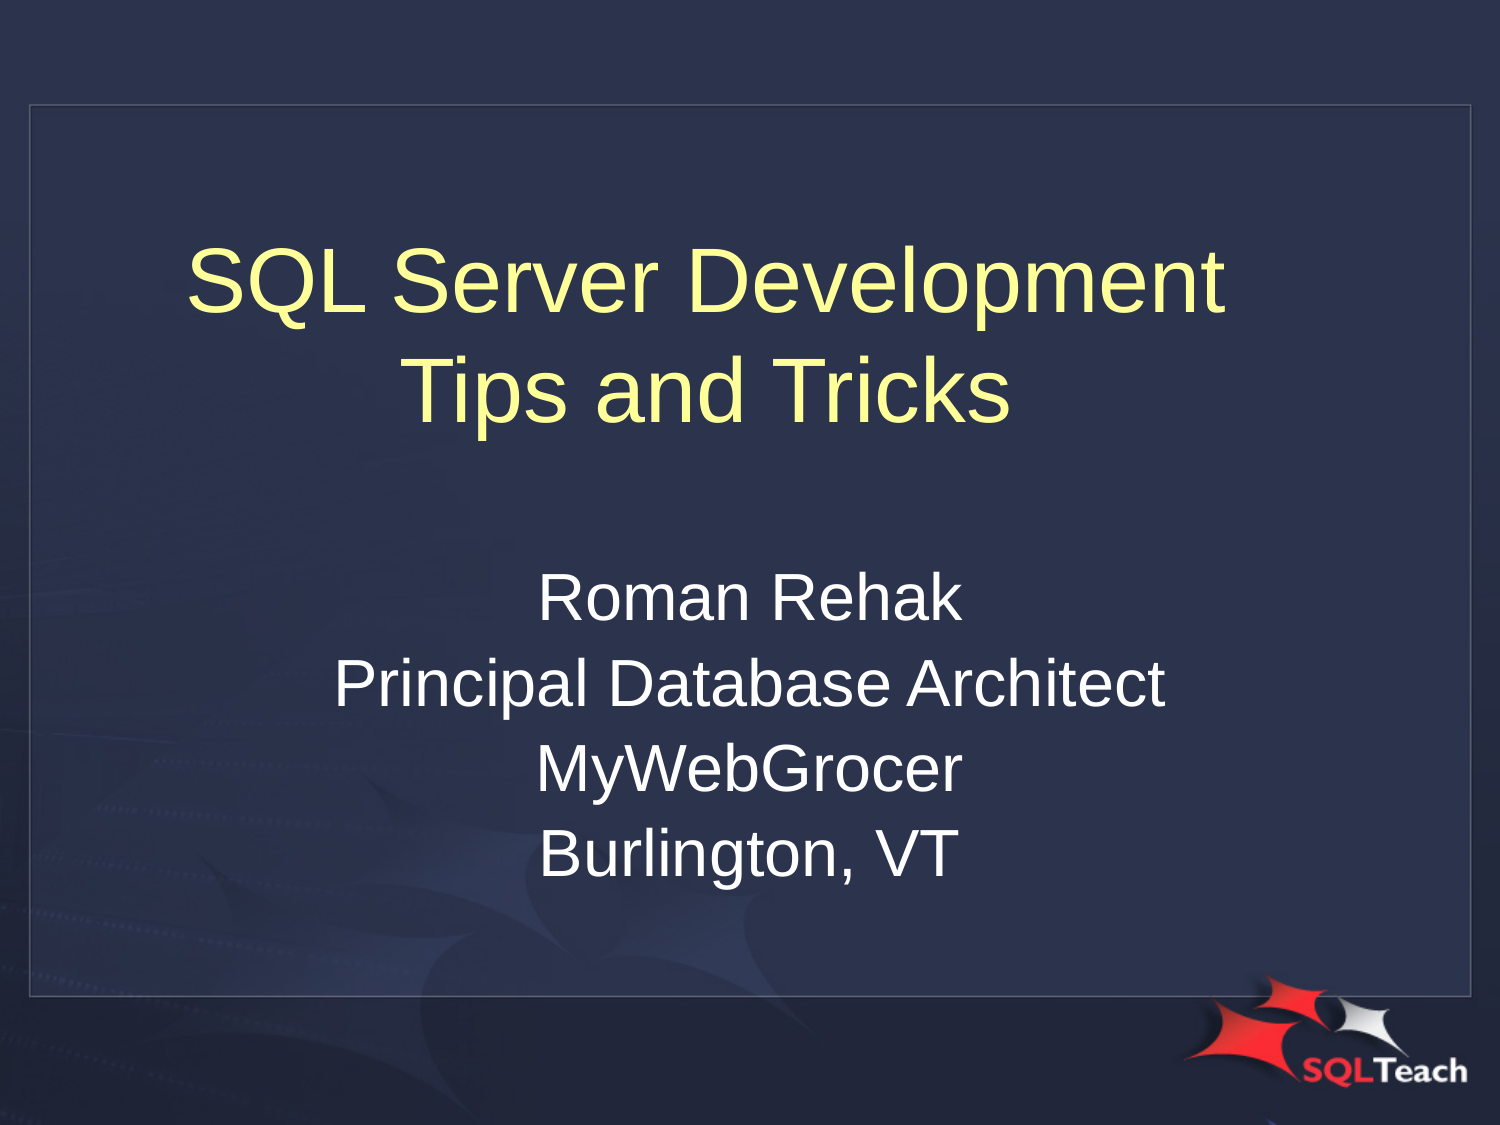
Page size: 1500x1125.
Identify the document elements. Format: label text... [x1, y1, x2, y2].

picture [0, 0, 1500, 1125]
subtitle Roman Rehak Principal Database Architect MyWebGrocer Burlington, VT [224, 462, 1276, 751]
title SQL Server Development Tips and Tricks [112, 237, 1301, 426]
